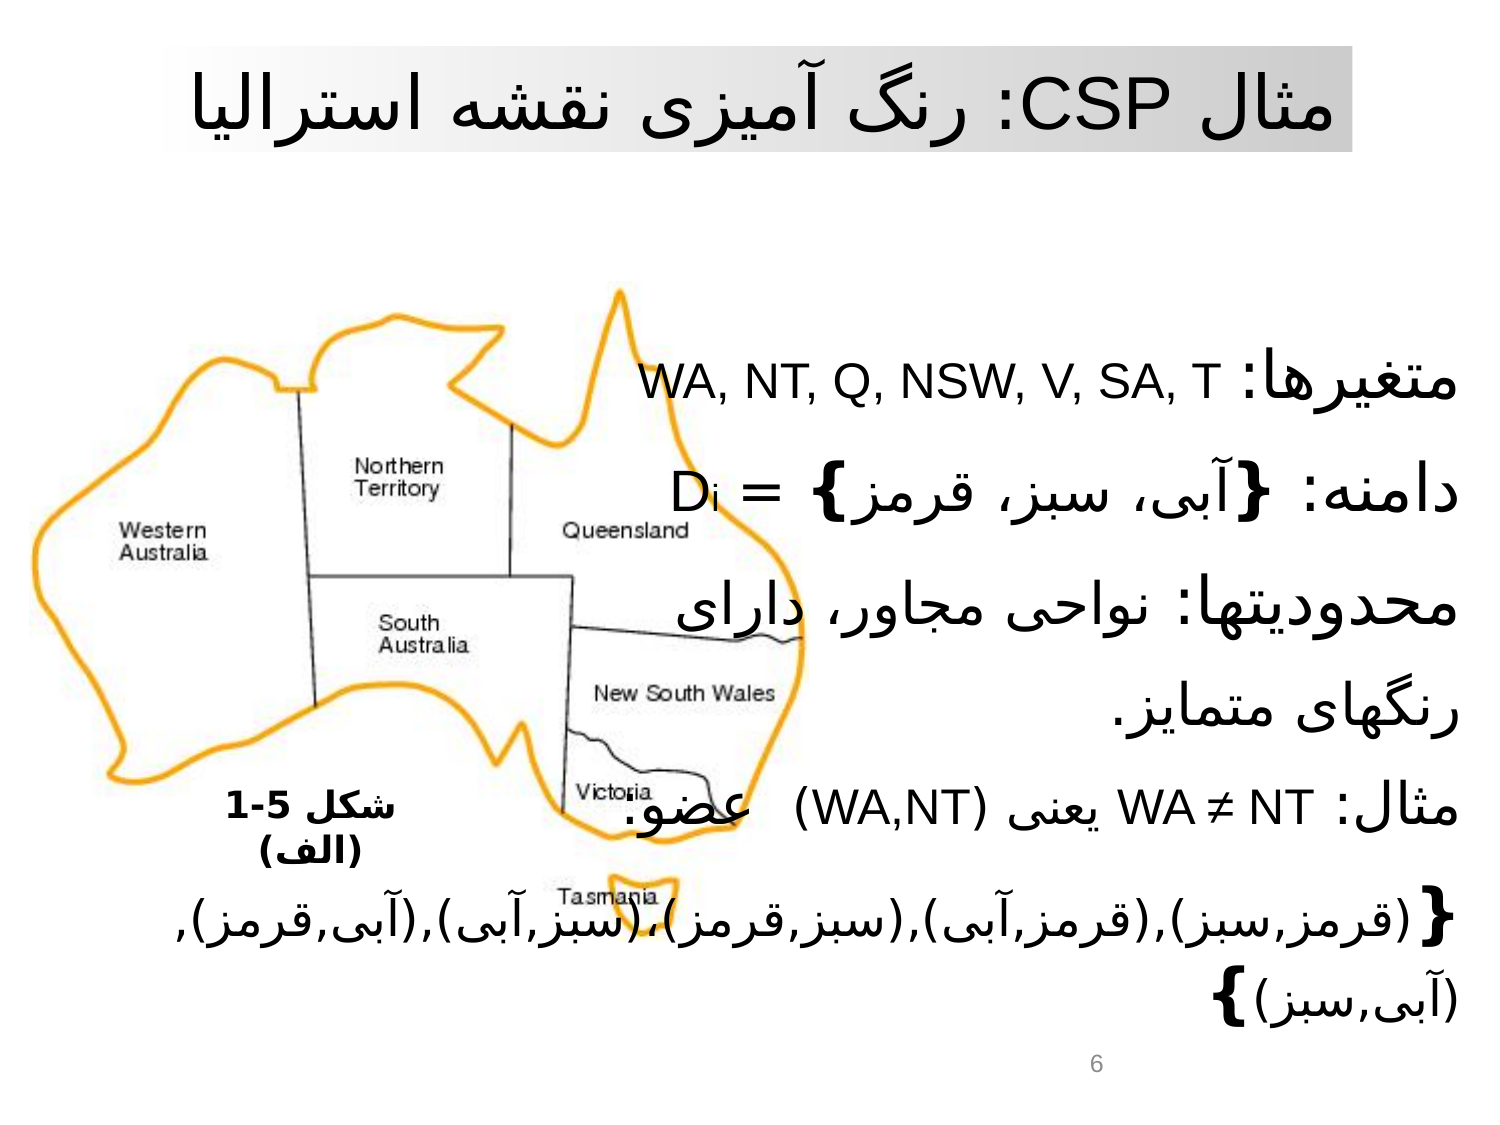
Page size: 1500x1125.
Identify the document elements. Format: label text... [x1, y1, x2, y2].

text_box مثال CSP: رنگ آميزی نقشه استرالیا [152, 46, 1353, 152]
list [28, 280, 809, 941]
text_box متغيرها: WA, NT, Q, NSW, V, SA, T دامنه: {آبی، سبز، قرمز} = Di محدوديتها: نواحی مجاور، دارای رنگهای متمایز. مثال: WA ≠ NT يعنی (WA,NT) عضو: {(قرمز,سبز),(قرمز,آبی),(سبز,قرمز)،(سبز,آبی),(آبی,قرمز),(آبی,سبز)} [93, 210, 1477, 1037]
slide_number 6 [1074, 1037, 1388, 1100]
